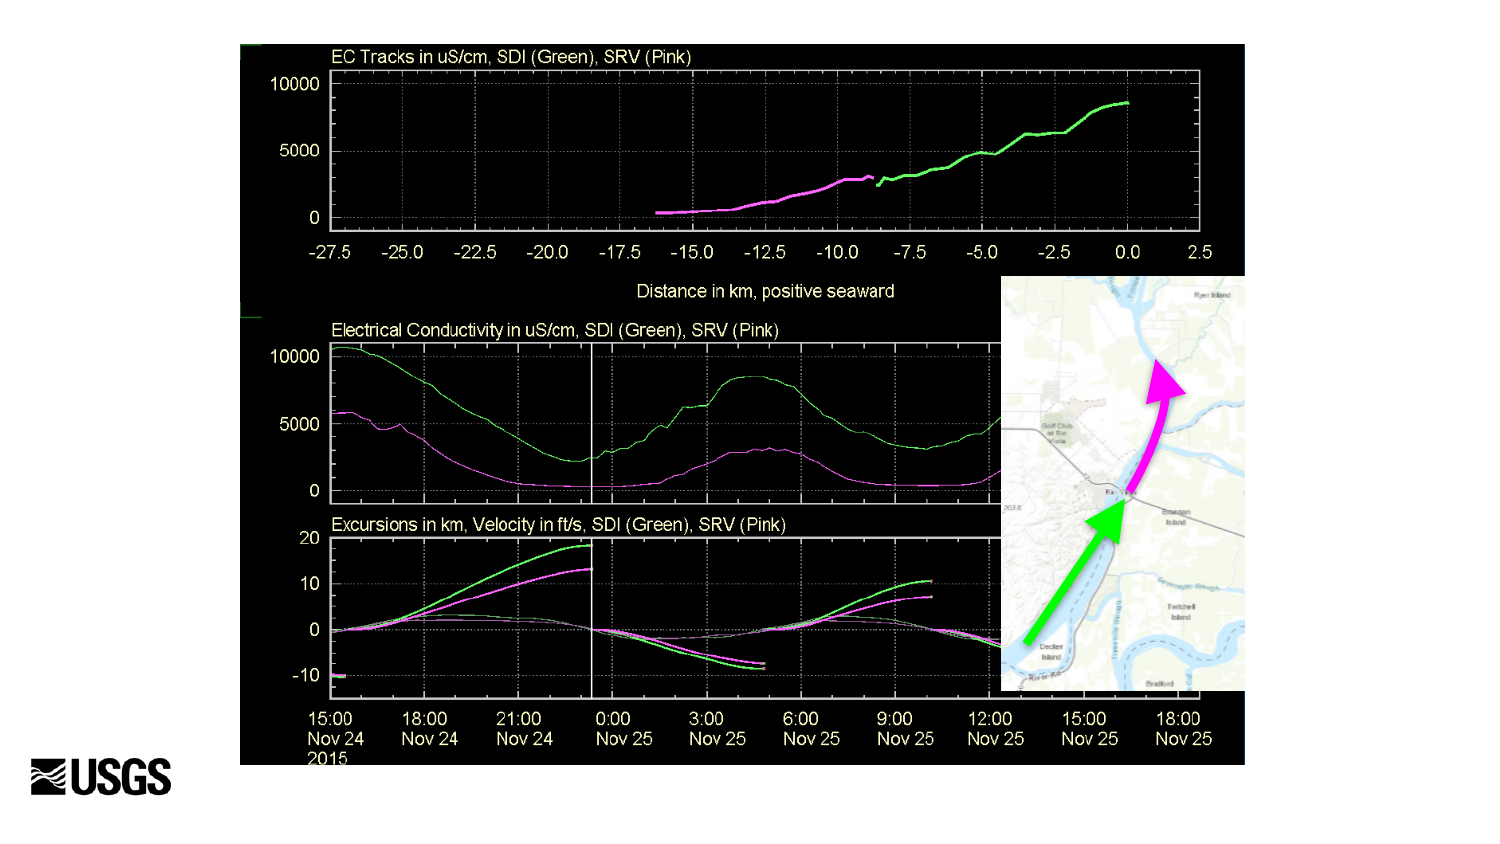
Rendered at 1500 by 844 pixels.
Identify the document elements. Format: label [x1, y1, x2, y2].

text_box [1025, 498, 1126, 645]
picture [0, 0, 1500, 844]
